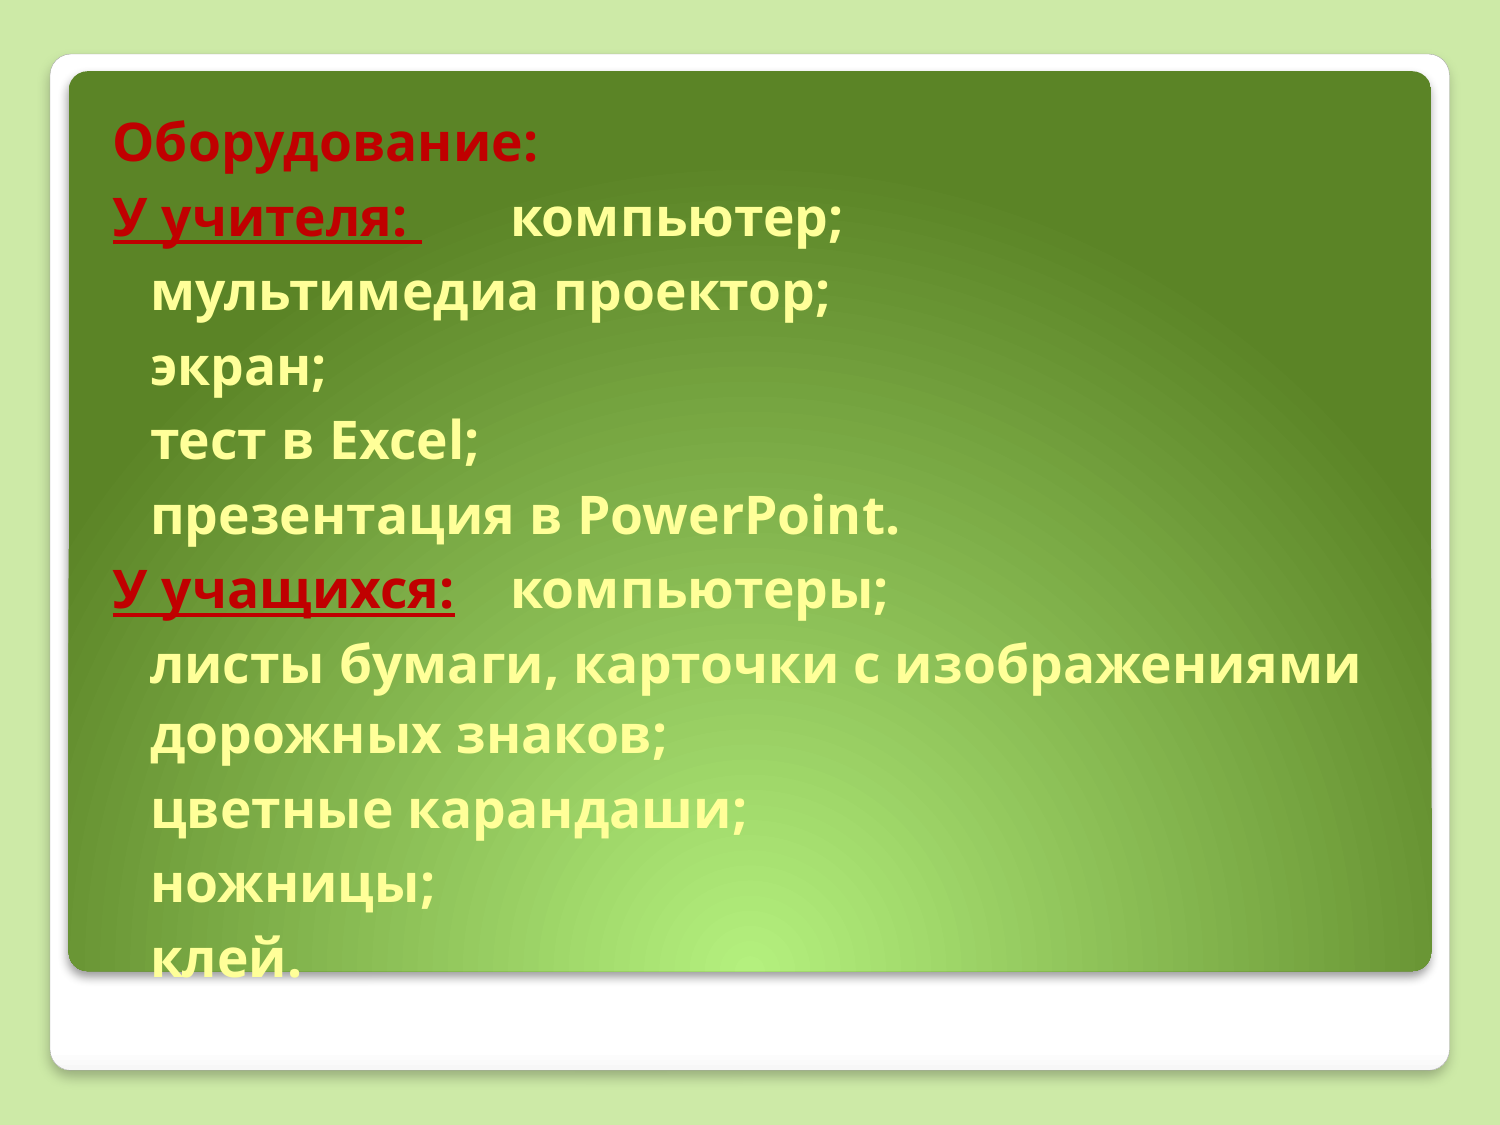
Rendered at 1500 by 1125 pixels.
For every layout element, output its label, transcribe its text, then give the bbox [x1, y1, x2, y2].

list Оборудование: У учителя: компьютер; мультимедиа проектор; экран; тест в Excel; презентация в PowerPoint. У учащихся: компьютеры; листы бумаги, карточки с изображениями дорожных знаков; цветные карандаши; ножницы; клей. [82, 86, 1425, 997]
